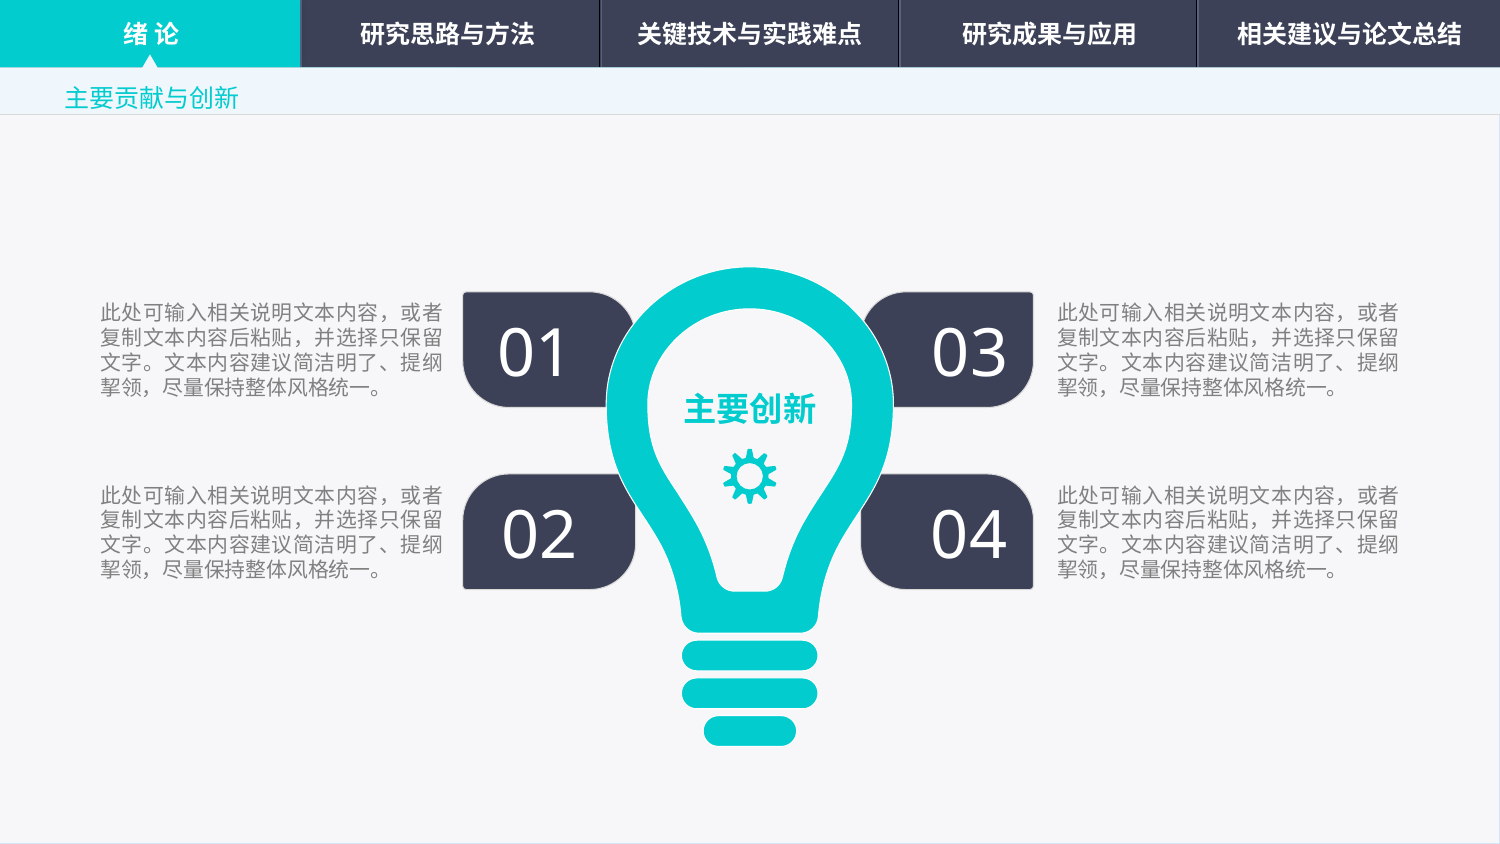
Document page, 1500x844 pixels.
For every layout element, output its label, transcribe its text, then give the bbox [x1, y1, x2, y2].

text_box [898, 471, 1036, 592]
text_box 此处可输入相关说明文本内容，或者复制文本内容后粘贴，并选择只保留文字。文本内容建议简洁明了、提纲挈领，尽量保持整体风格统一。 [1057, 482, 1400, 583]
text_box [460, 289, 600, 410]
text_box 01 [482, 302, 589, 397]
text_box 研究成果与应用 [899, 9, 1199, 59]
text_box 04 [916, 484, 1022, 580]
text_box [460, 471, 600, 592]
text_box 此处可输入相关说明文本内容，或者复制文本内容后粘贴，并选择只保留文字。文本内容建议简洁明了、提纲挈领，尽量保持整体风格统一。 [1057, 299, 1400, 400]
text_box 关键技术与实践难点 [599, 9, 899, 59]
text_box 02 [486, 484, 593, 580]
text_box 相关建议与论文总结 [1199, 9, 1500, 59]
text_box 03 [917, 302, 1024, 397]
text_box 此处可输入相关说明文本内容，或者复制文本内容后粘贴，并选择只保留文字。文本内容建议简洁明了、提纲挈领，尽量保持整体风格统一。 [100, 482, 443, 583]
text_box [898, 289, 1036, 410]
text_box 主要贡献与创新 [49, 59, 254, 120]
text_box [605, 266, 894, 747]
text_box 研究思路与方法 [297, 9, 599, 59]
text_box 绪 论 [0, 9, 297, 59]
text_box 此处可输入相关说明文本内容，或者复制文本内容后粘贴，并选择只保留文字。文本内容建议简洁明了、提纲挈领，尽量保持整体风格统一。 [100, 299, 443, 400]
